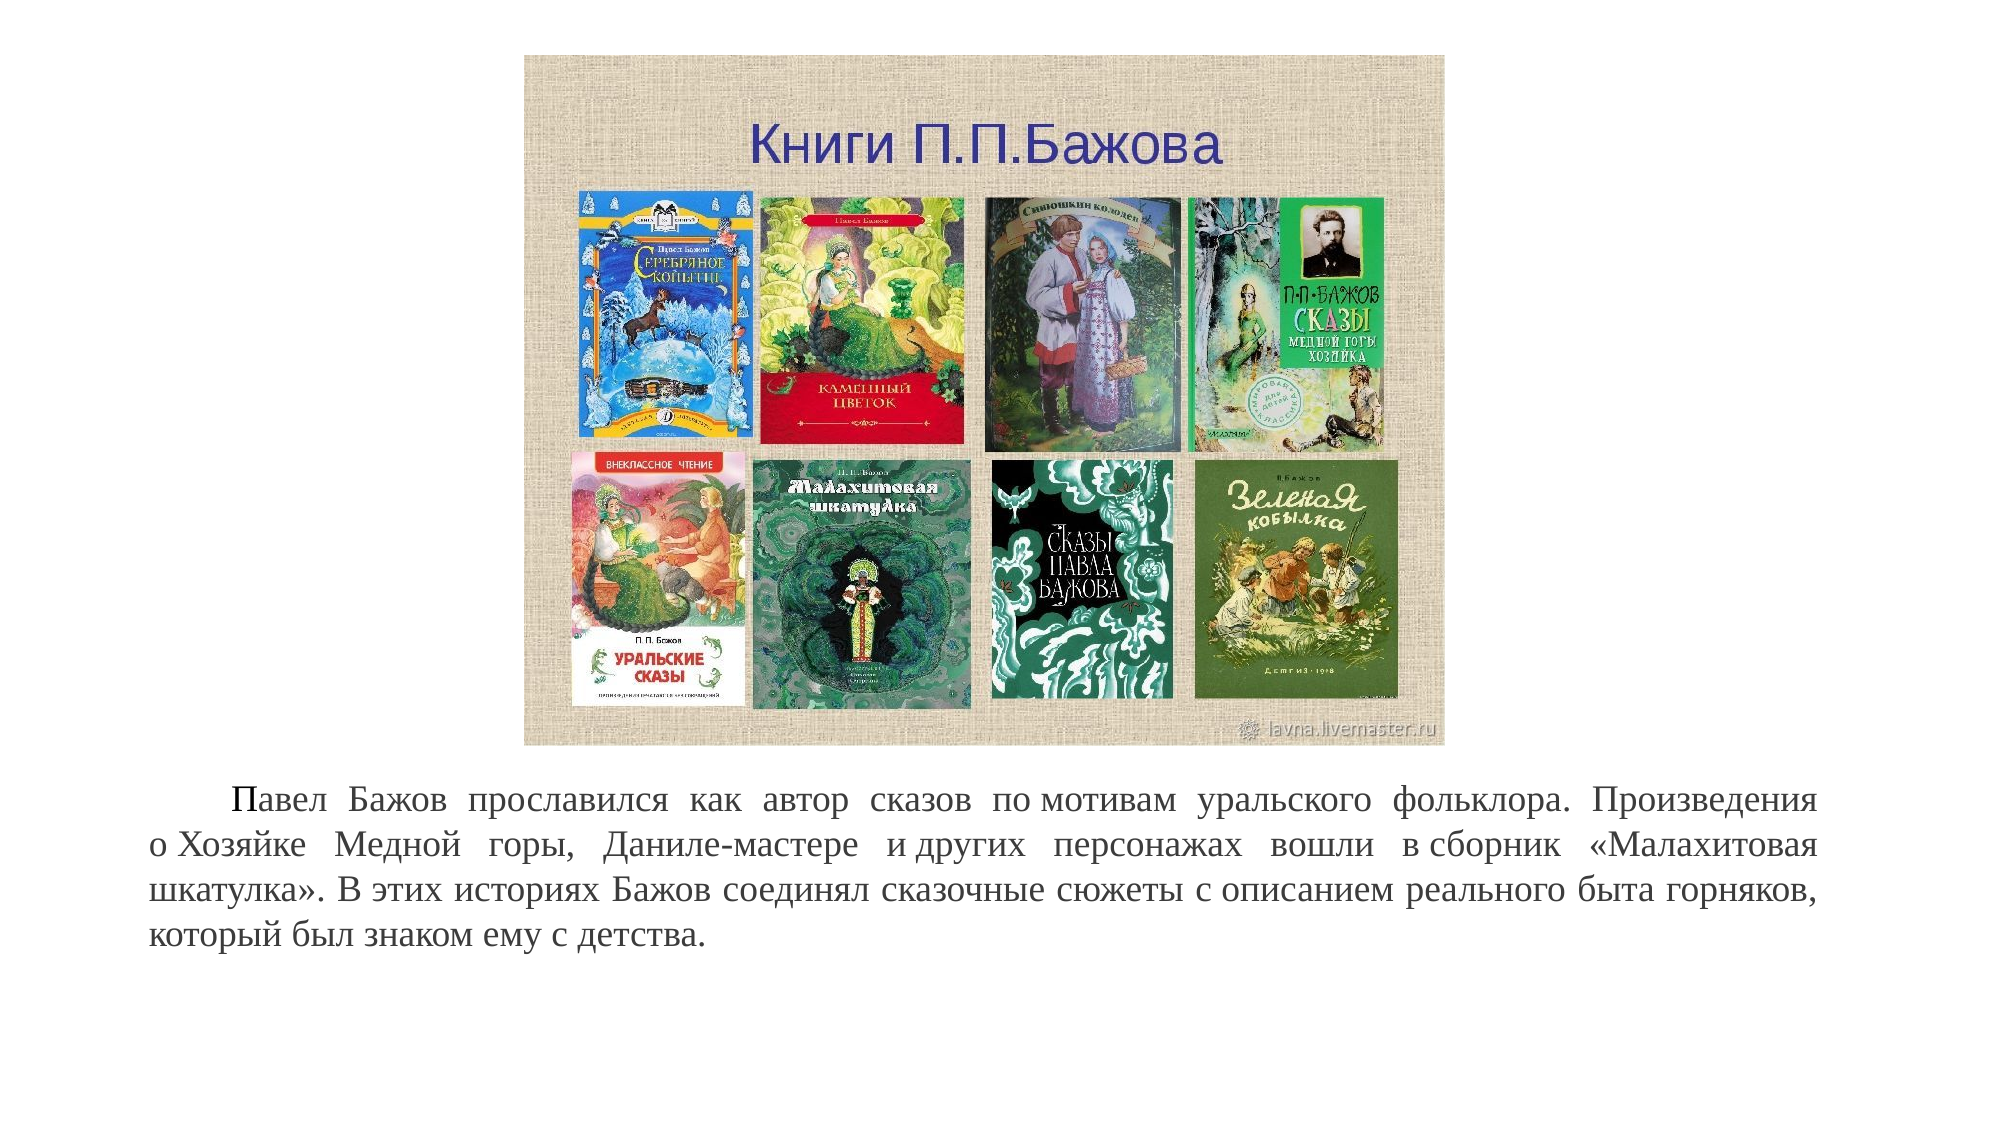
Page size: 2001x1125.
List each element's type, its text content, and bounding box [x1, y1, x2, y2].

picture [524, 55, 1445, 746]
text_box Павел Бажов прославился как автор сказов по мотивам уральского фольклора. Произведения о Хозяйке Медной горы, Даниле-мастере и других персонажах вошли в сборник «Малахитовая шкатулка». В этих историях Бажов соединял сказочные сюжеты с описанием реального быта горняков, который был знаком ему с детства. [134, 766, 1835, 962]
